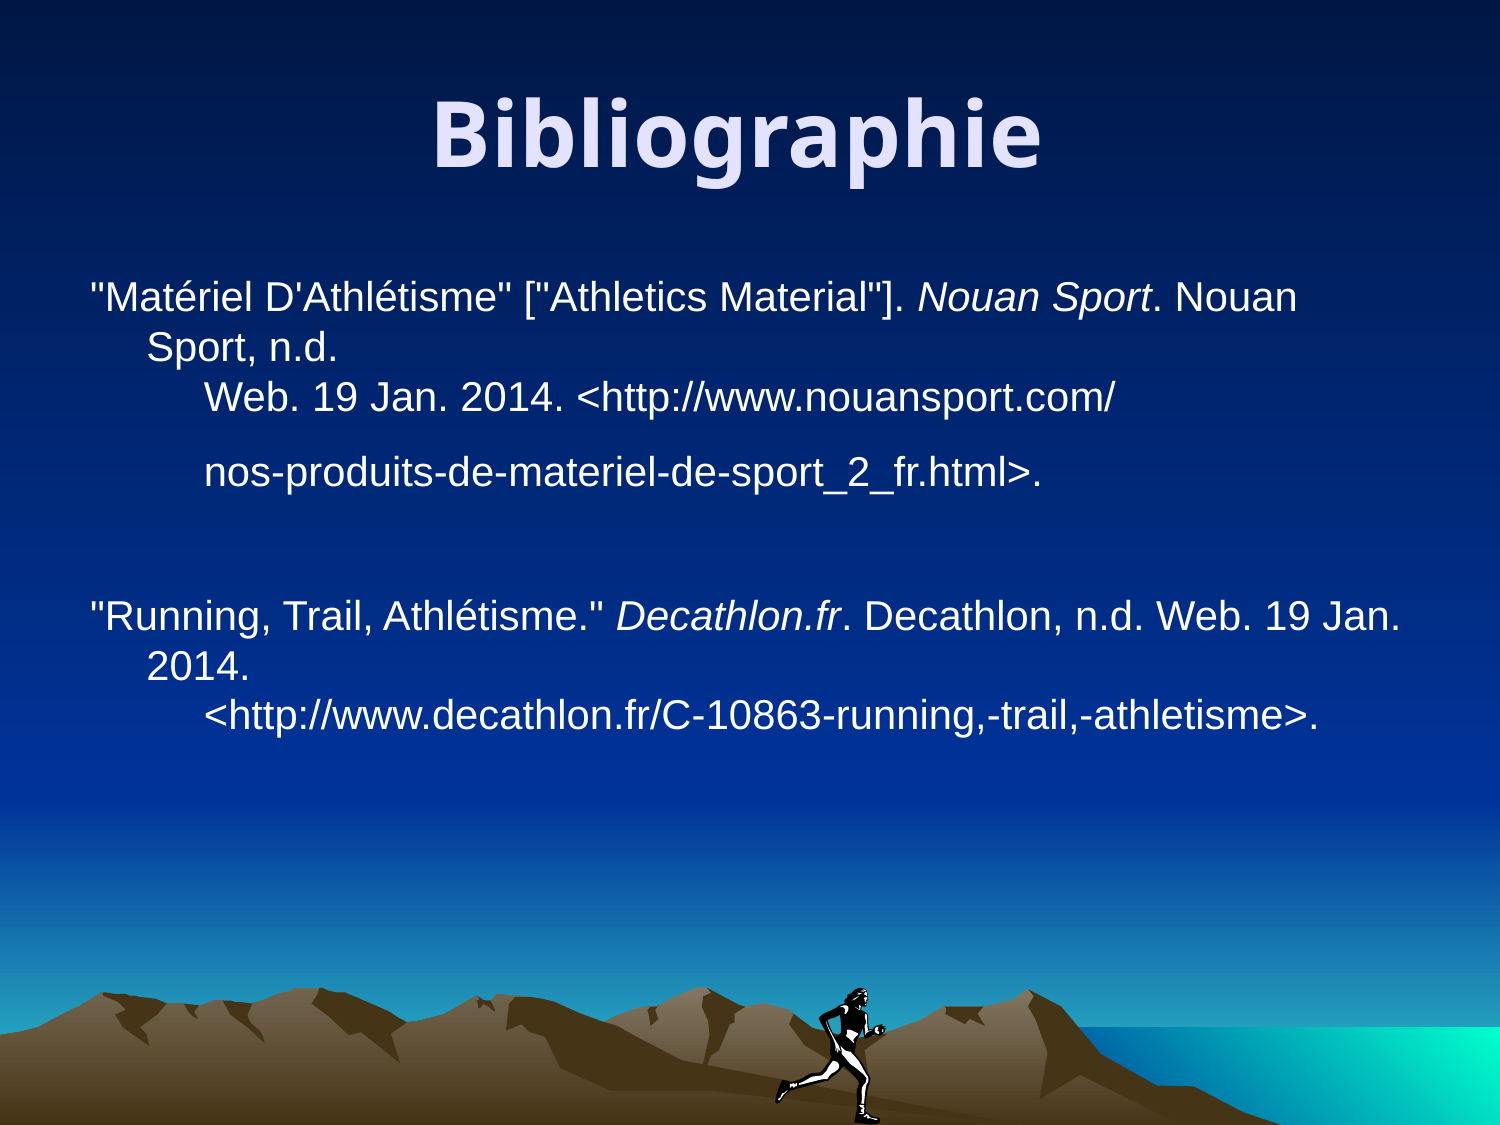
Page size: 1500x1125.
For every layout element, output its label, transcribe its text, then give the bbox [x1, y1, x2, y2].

title Bibliographie [74, 37, 1426, 226]
picture [774, 987, 887, 1125]
list "Matériel D'Athlétisme" ["Athletics Material"]. Nouan Sport. Nouan Sport, n.d. Web. 19 Jan. 2014. <http://www.nouansport.com/ nos-produits-de-materiel-de-sport_2_fr.html>. "Running, Trail, Athlétisme." Decathlon.fr. Decathlon, n.d. Web. 19 Jan. 2014. <http://www.decathlon.fr/C-10863-running,-trail,-athletisme>. [74, 262, 1426, 1001]
